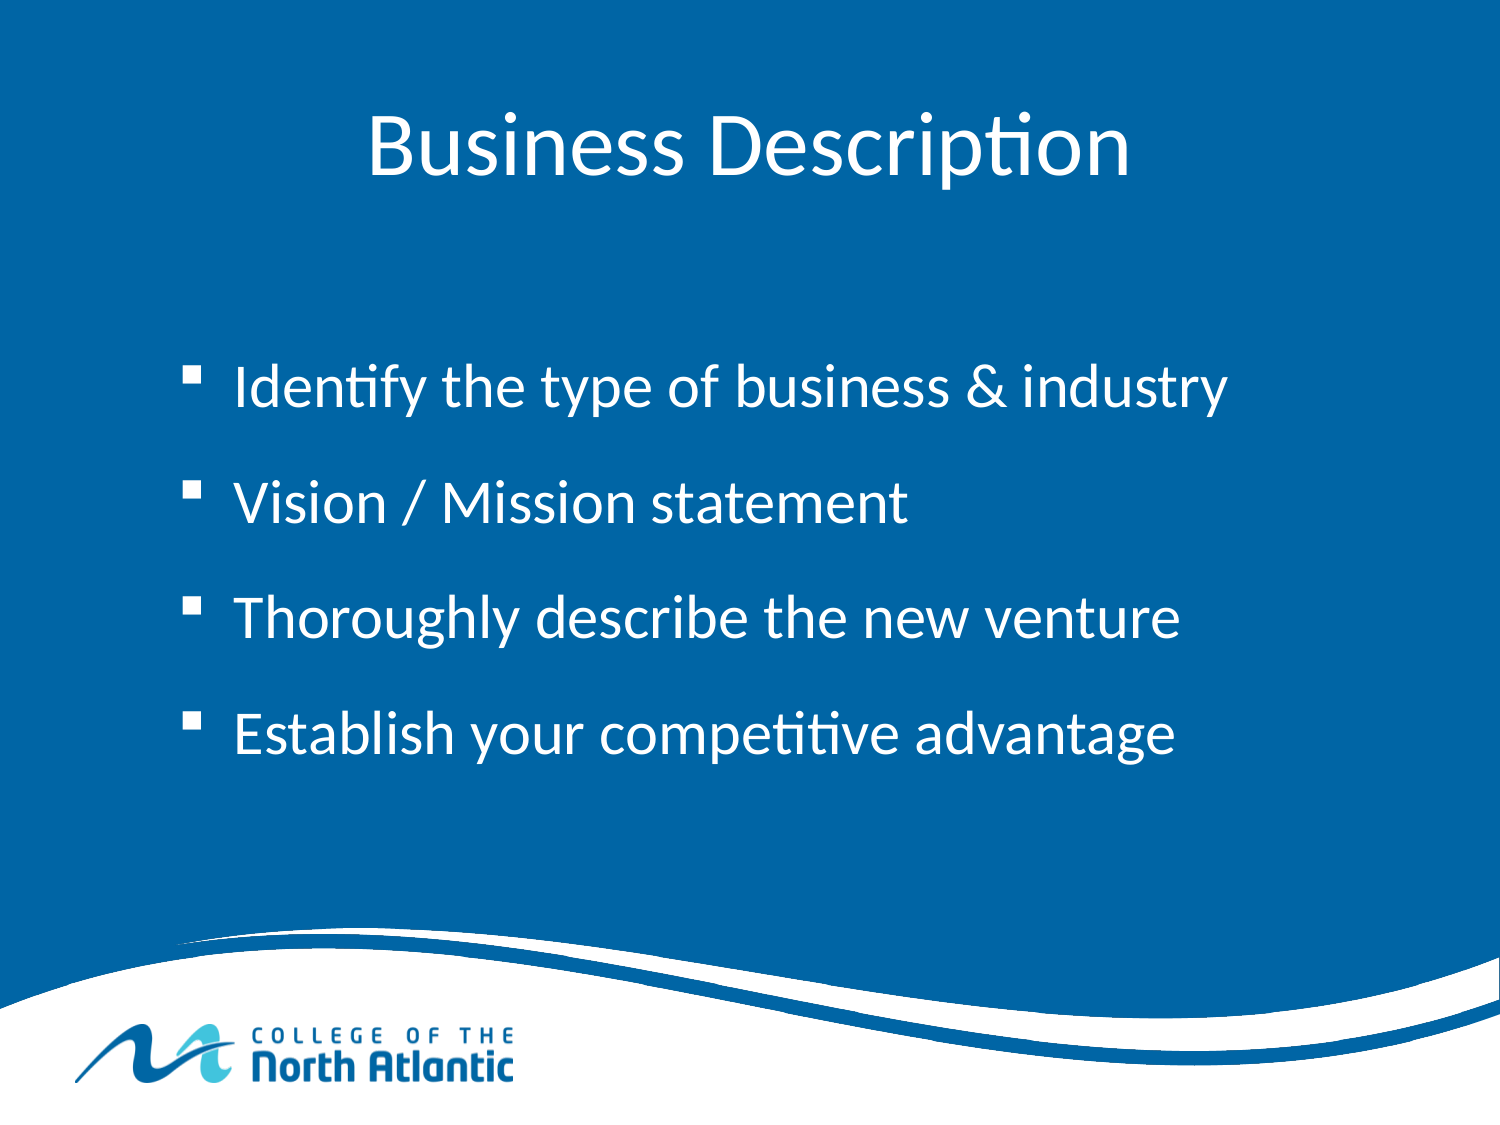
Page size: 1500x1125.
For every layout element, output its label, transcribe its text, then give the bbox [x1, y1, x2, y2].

picture [0, 928, 1500, 1125]
list Identify the type of business & industry Vision / Mission statement Thoroughly describe the new venture Establish your competitive advantage [162, 337, 1438, 1000]
title Business Description [75, 45, 1425, 233]
